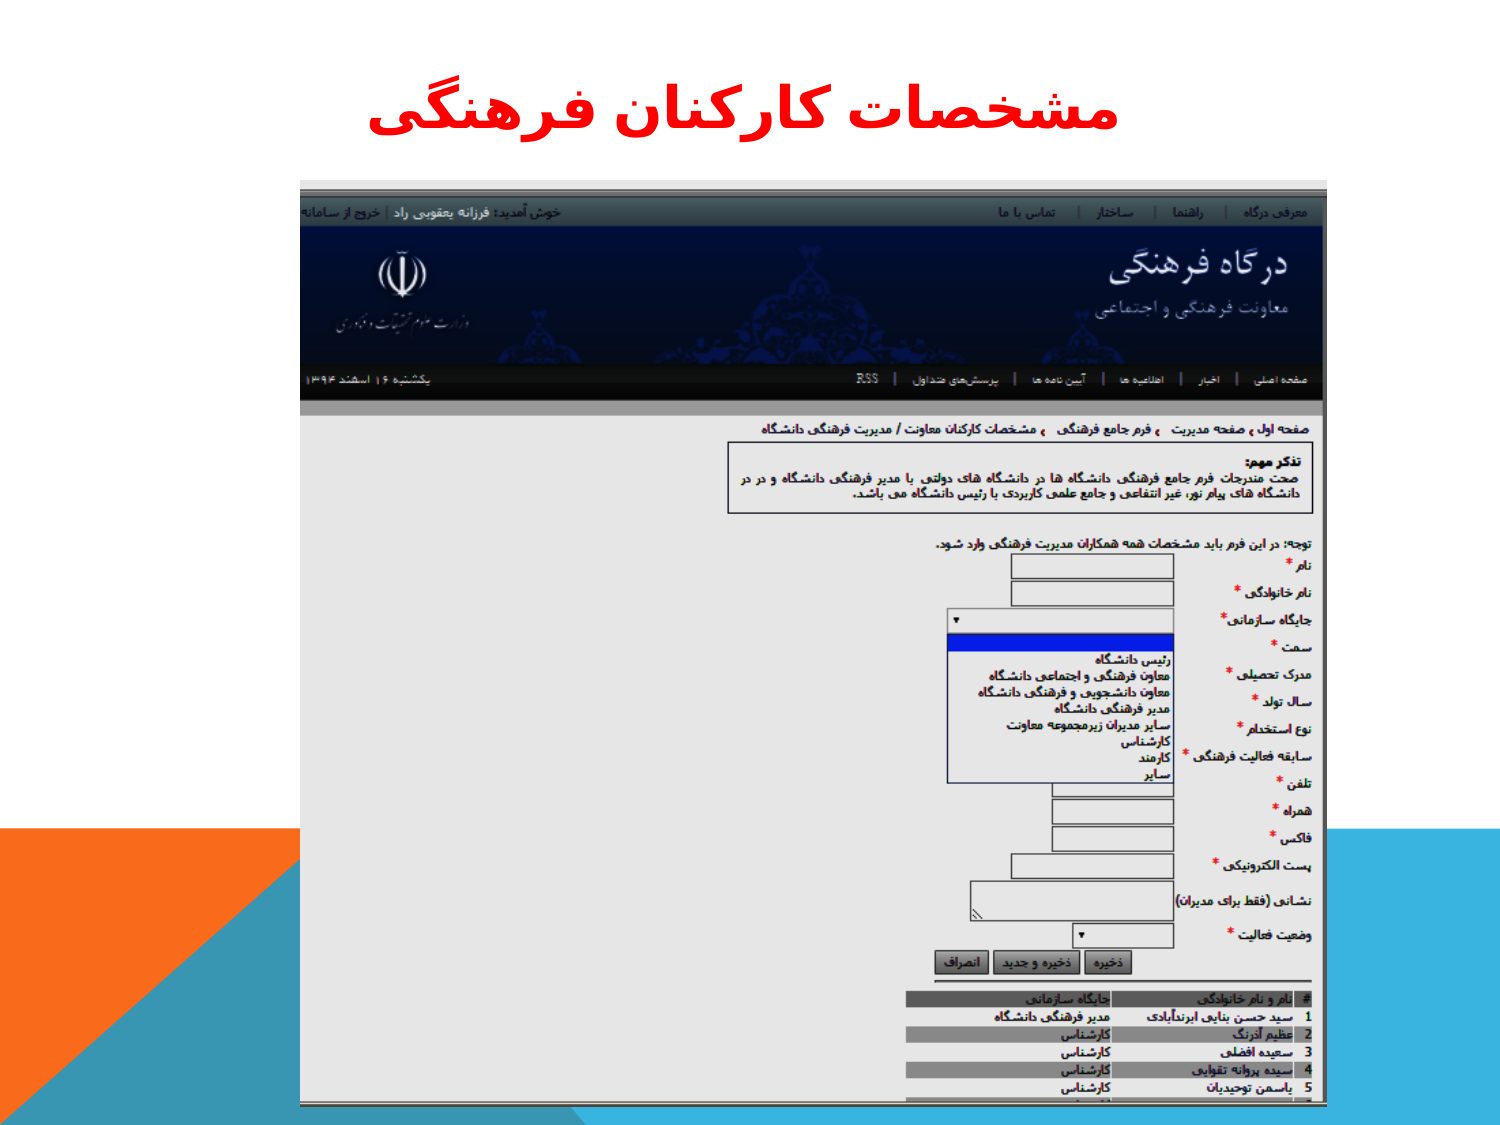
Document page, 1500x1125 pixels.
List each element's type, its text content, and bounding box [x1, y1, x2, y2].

title مشخصات کارکنان فرهنگی [135, 60, 1369, 150]
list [299, 180, 1327, 1107]
